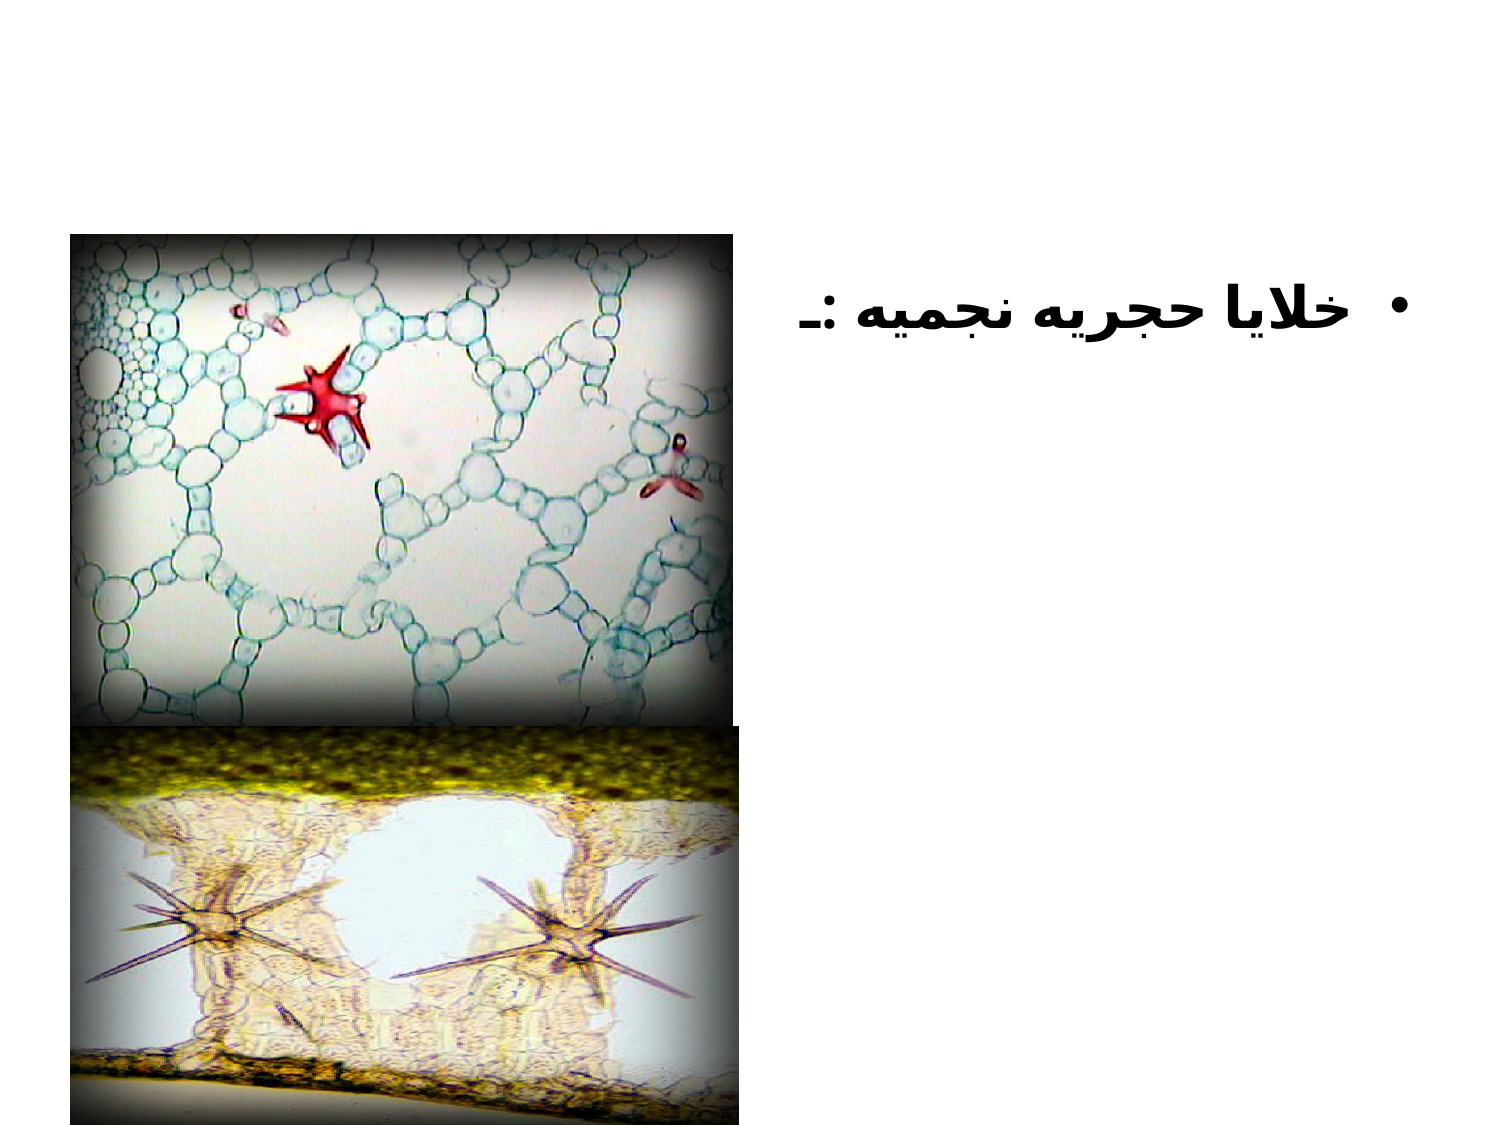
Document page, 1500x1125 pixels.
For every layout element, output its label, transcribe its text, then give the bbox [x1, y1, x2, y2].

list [70, 234, 733, 725]
picture [70, 726, 739, 1125]
list خلايا حجريه نجميه :ـ [762, 262, 1425, 1005]
